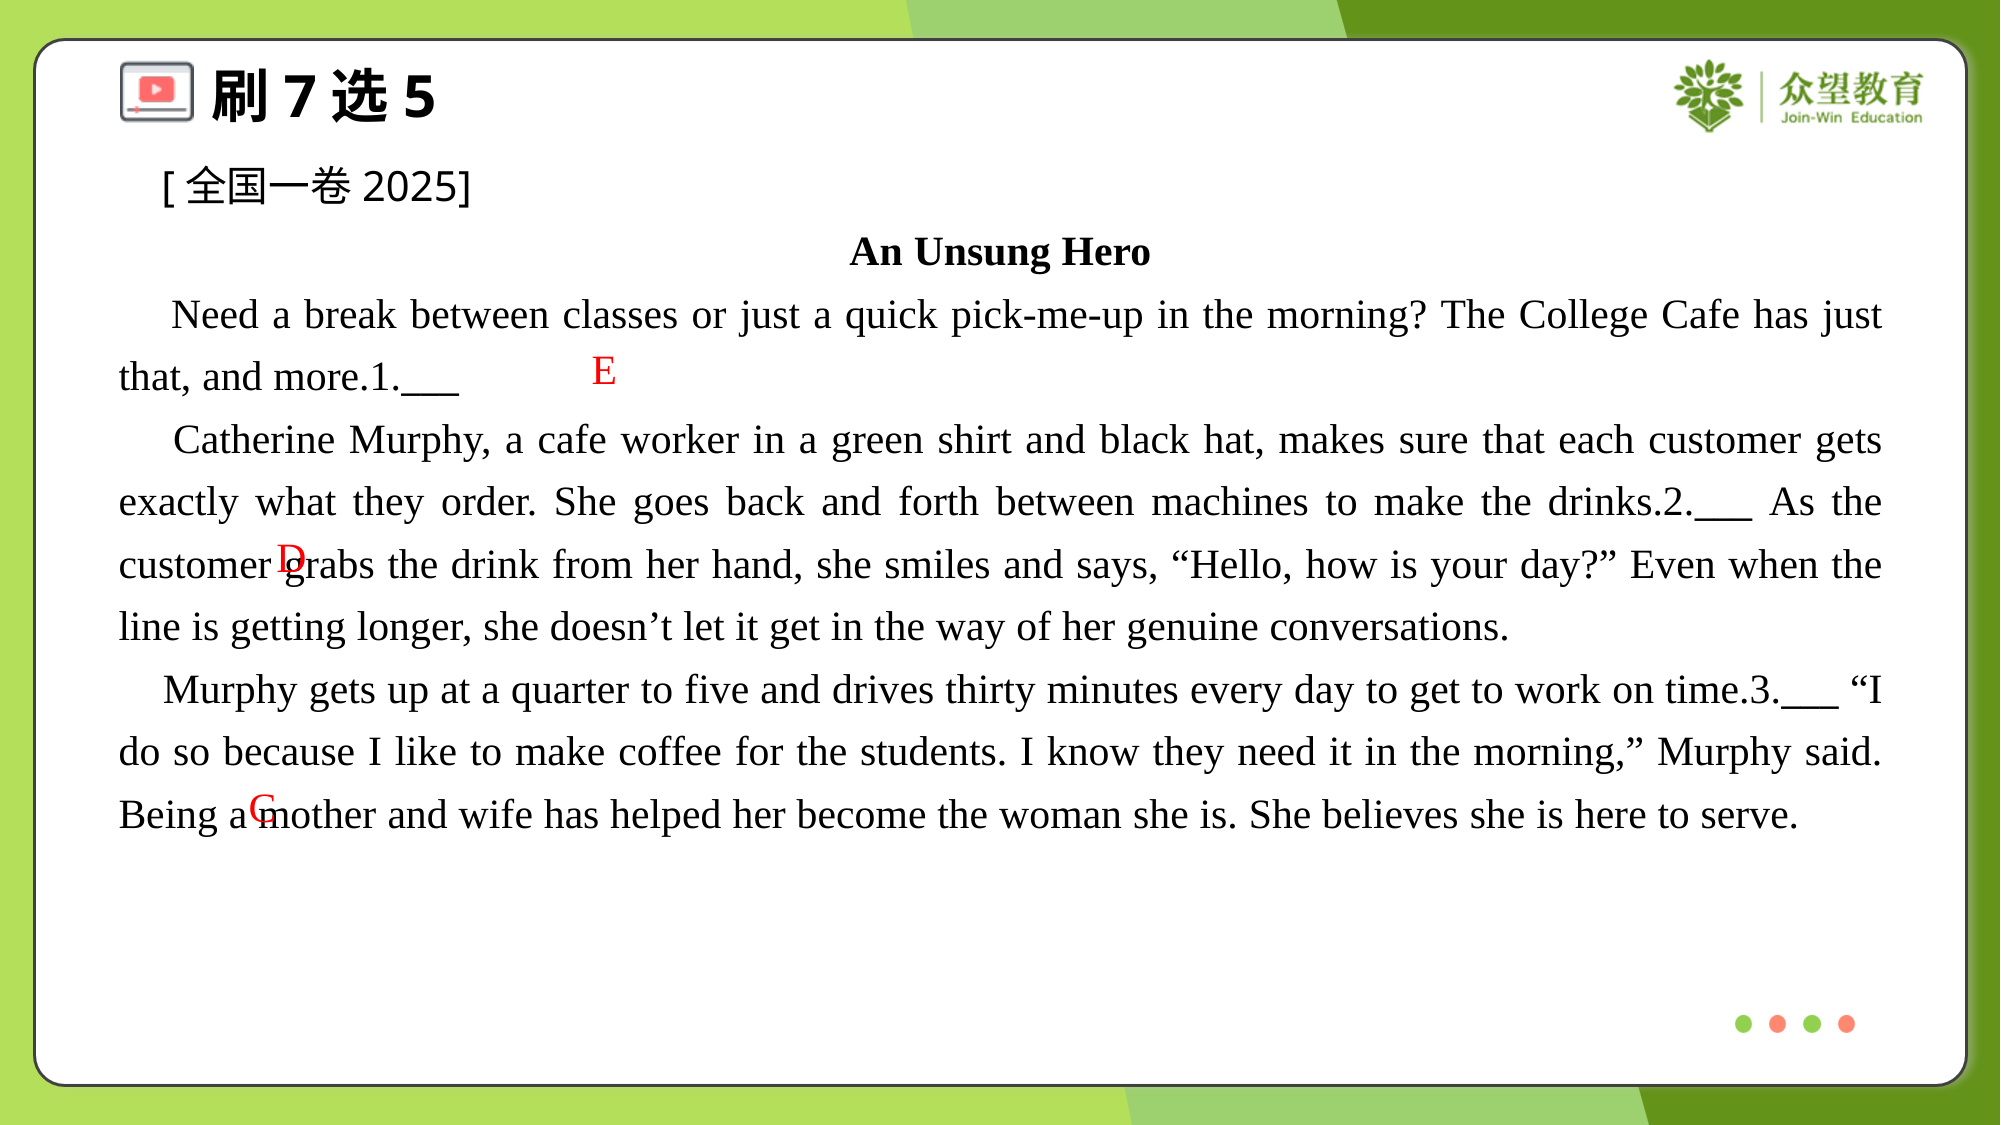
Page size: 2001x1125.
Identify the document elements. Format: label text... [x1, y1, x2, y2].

text_box [全国一卷2025] [118, 147, 1883, 205]
picture [0, 0, 2000, 1125]
text_box E [587, 330, 622, 388]
text_box An Unsung Hero Need a break between classes or just a quick pick-me-up in the morning? The College Cafe has just that, and more.1.___ Catherine Murphy, a cafe worker in a green shirt and black hat, makes sure that each customer gets exactly what they order. She goes back and forth between machines to make the drinks.2.___ As the customer grabs the drink from her hand, she smiles and says, “Hello, how is your day?” Even when the line is getting longer, she doesn’t let it get in the way of her genuine conversations. Murphy gets up at a quarter to five and drives thirty minutes every day to get to work on time.3.___ “I do so because I like to make coffee for the students. I know they need it in the morning,” Murphy said. Being a mother and wife has helped her become the woman she is. She believes she is here to serve. [118, 211, 1883, 962]
text_box D [271, 517, 312, 576]
text_box C [243, 767, 281, 826]
